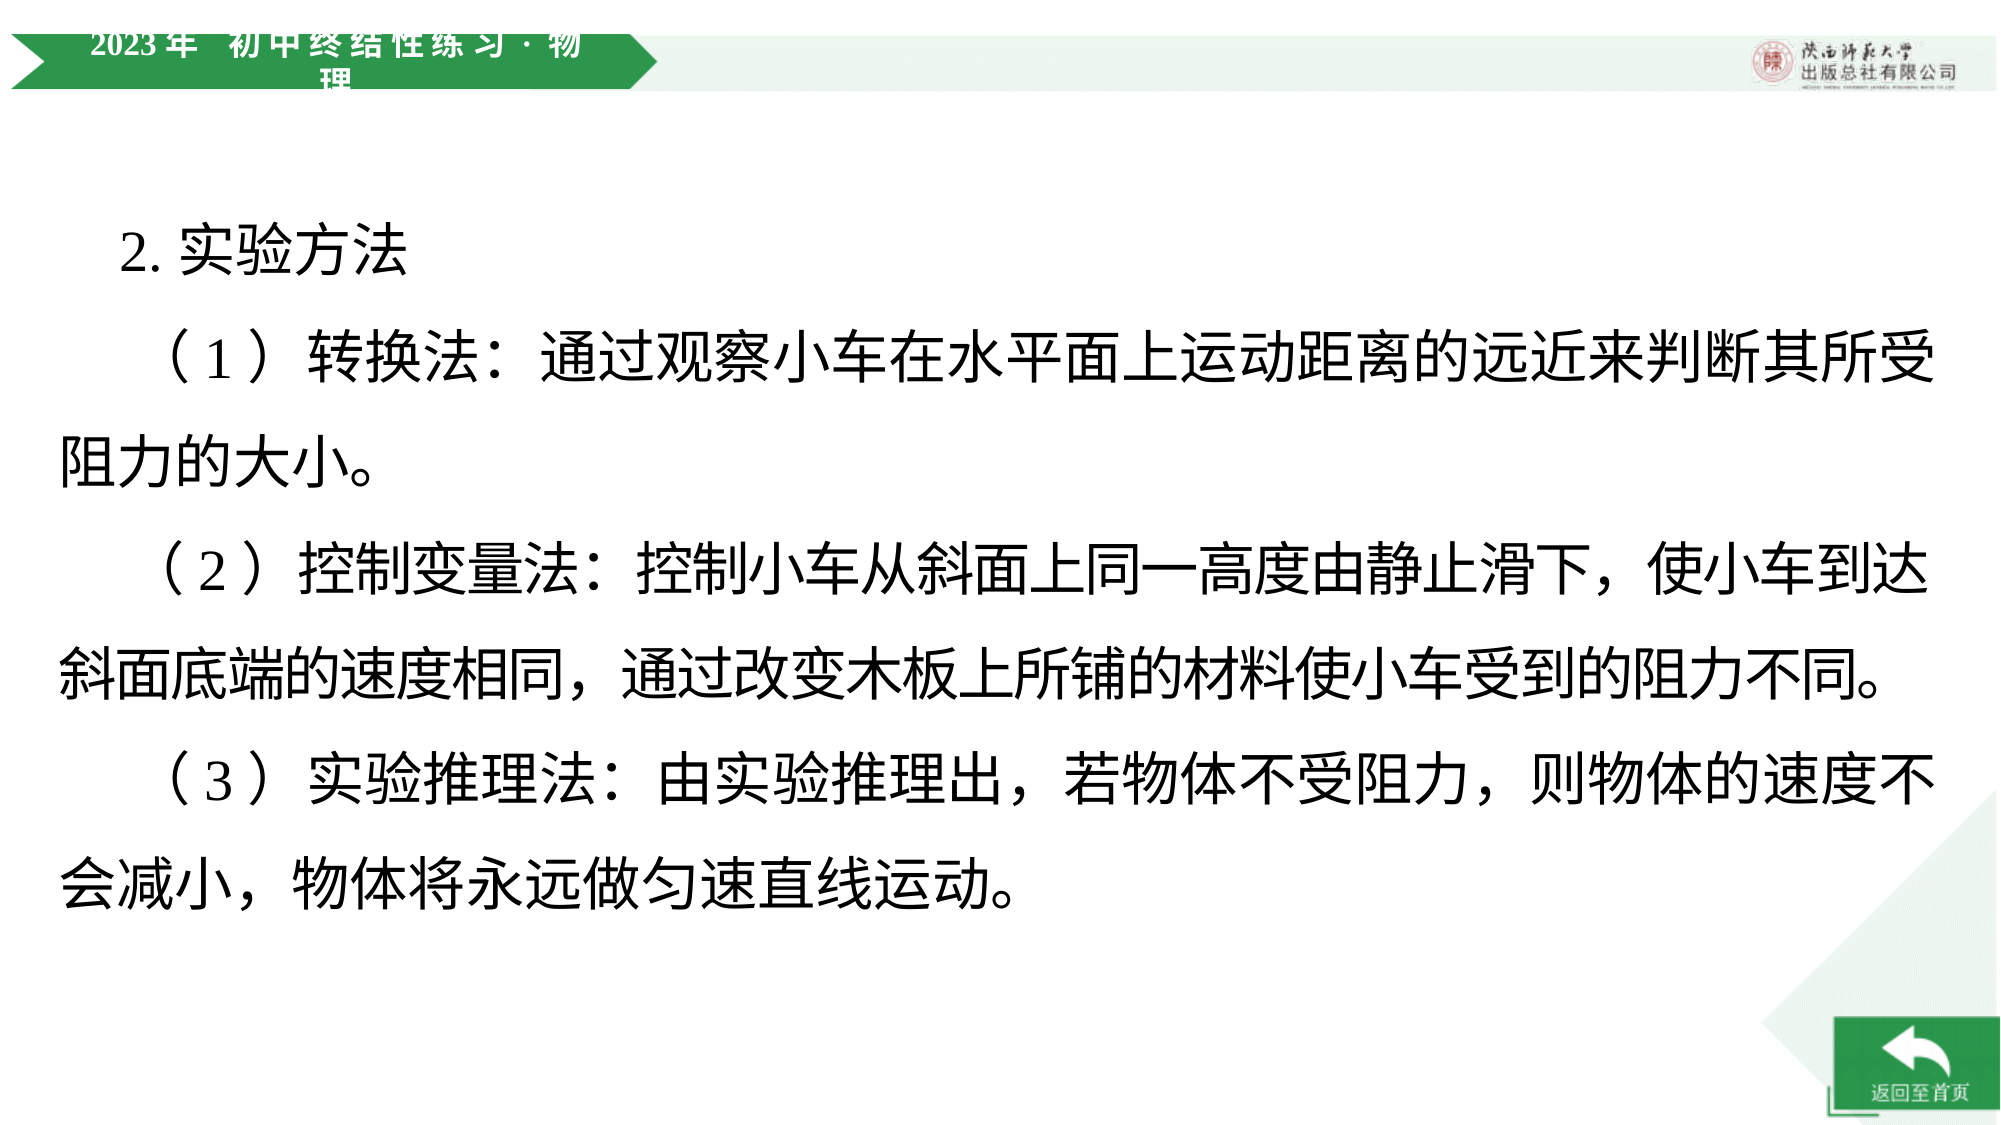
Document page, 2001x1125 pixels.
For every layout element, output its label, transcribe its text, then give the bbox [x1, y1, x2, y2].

text_box （1）转换法：通过观察小车在水平面上运动距离的远近来判断其所受阻力的大小。 [58, 285, 1941, 484]
picture [0, 0, 2001, 1125]
text_box 2.实验方法 [58, 178, 1941, 272]
text_box （2）控制变量法：控制小车从斜面上同一高度由静止滑下，使小车到达斜面底端的速度相同，通过改变木板上所铺的材料使小车受到的阻力不同。 [58, 496, 1941, 696]
text_box （3）实验推理法：由实验推理出，若物体不受阻力，则物体的速度不会减小，物体将永远做匀速直线运动。 [58, 707, 1941, 907]
